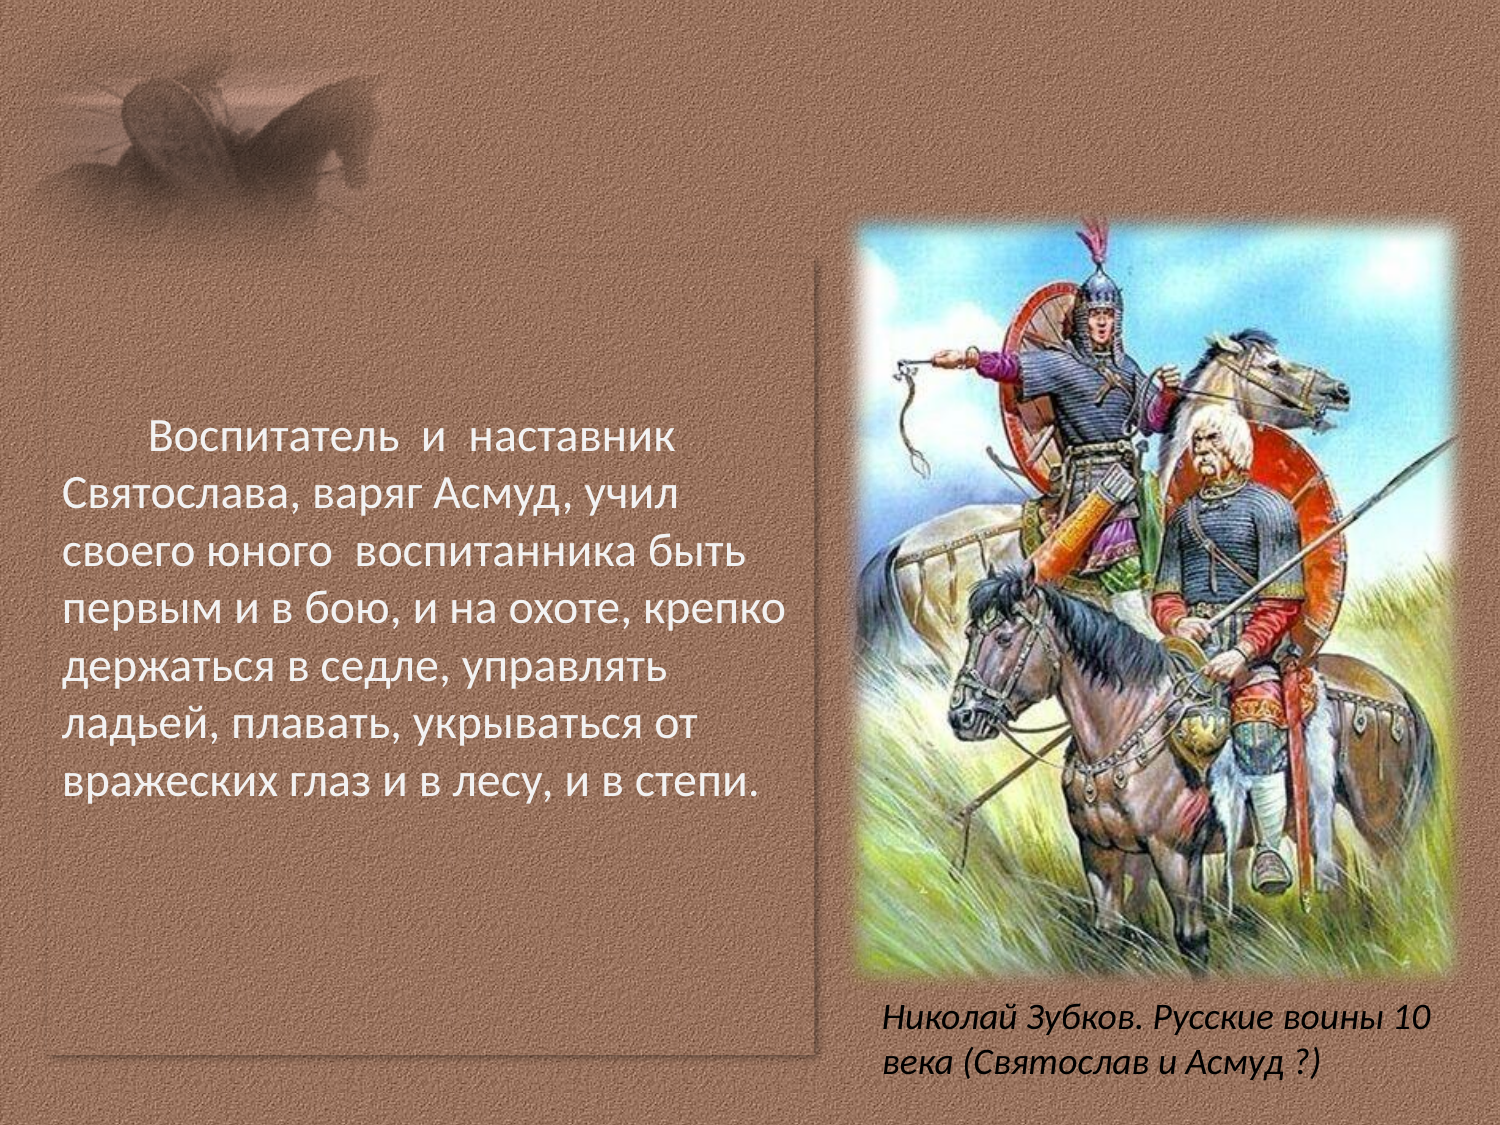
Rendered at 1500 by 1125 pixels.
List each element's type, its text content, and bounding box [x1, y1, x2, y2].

picture [0, 0, 1500, 1125]
list Воспитатель и наставник Святослава, варяг Асмуд, учил своего юного воспитанника быть первым и в бою, и на охоте, крепко держаться в седле, управлять ладьей, плавать, укрываться от вражеских глаз и в лесу, и в степи. [46, 257, 809, 1001]
text_box Николай Зубков. Русские воины 10 века (Святослав и Асмуд ?) [867, 995, 1477, 1090]
text_box [45, 256, 817, 1057]
footer www.sliderpoint.org [512, 1042, 988, 1103]
